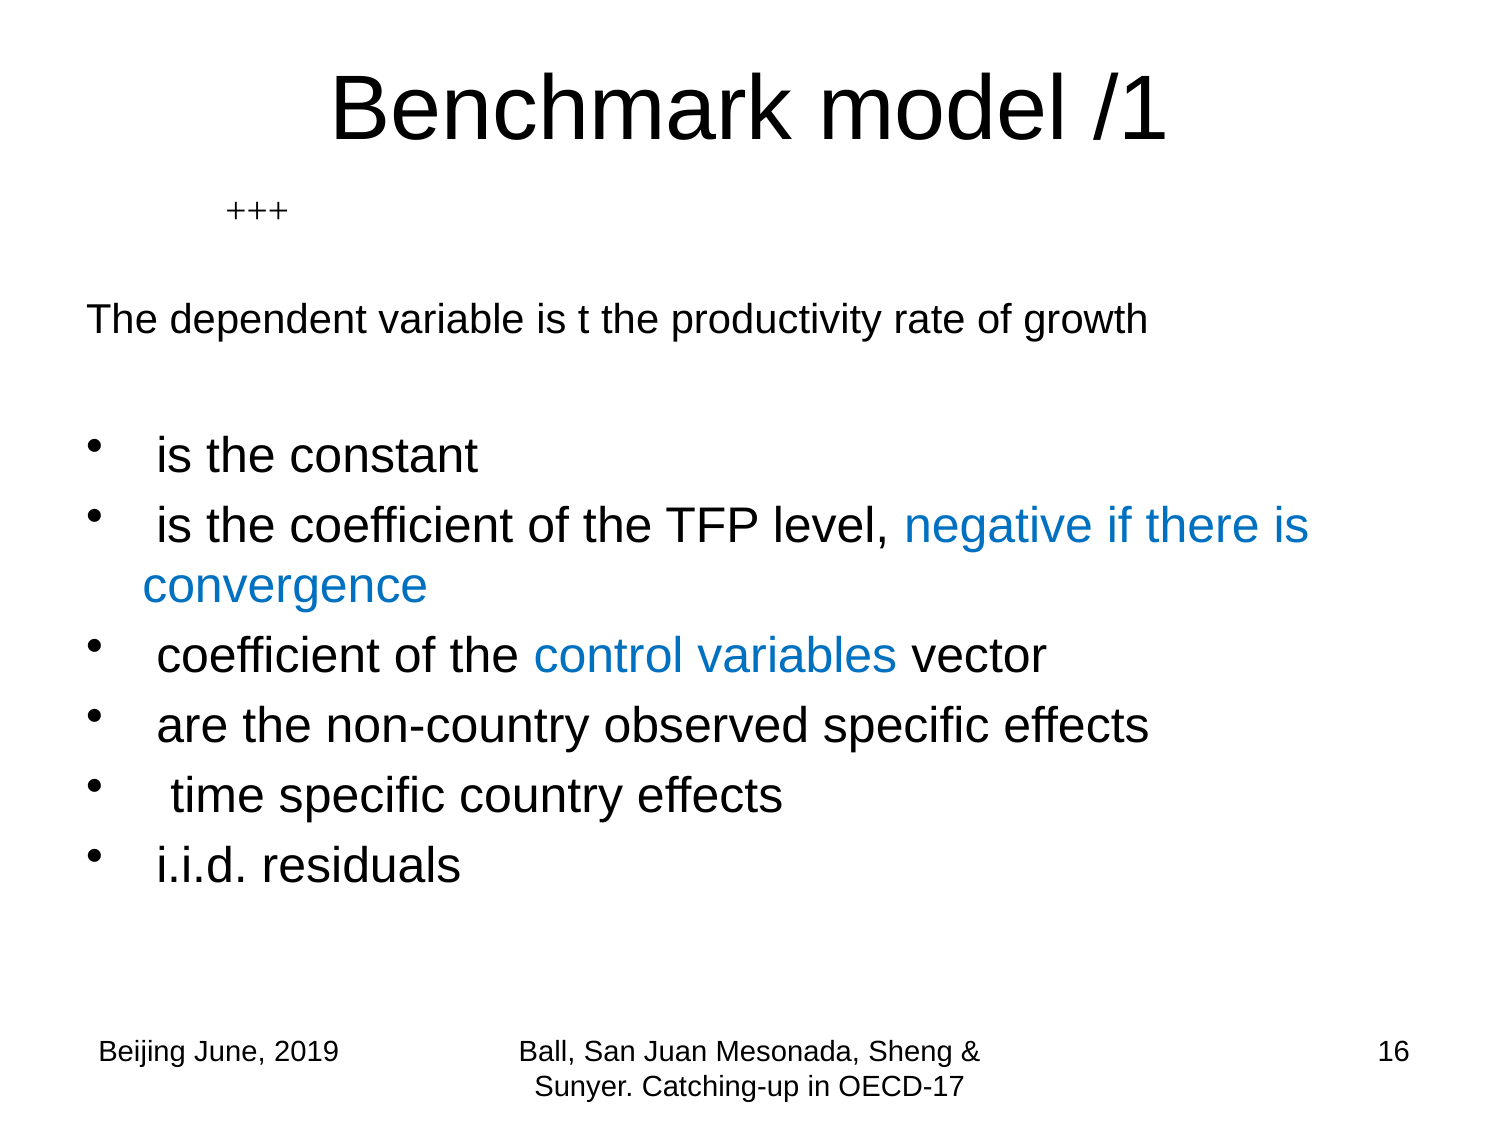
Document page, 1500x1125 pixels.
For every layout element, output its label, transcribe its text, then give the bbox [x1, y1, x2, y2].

title Benchmark model /1 [75, 9, 1425, 197]
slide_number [74, 1024, 426, 1103]
footer Ball, San Juan Mesonada, Sheng & Sunyer. Catching-up in OECD-17 [454, 1024, 1046, 1103]
slide_number 16 [1074, 1024, 1426, 1103]
